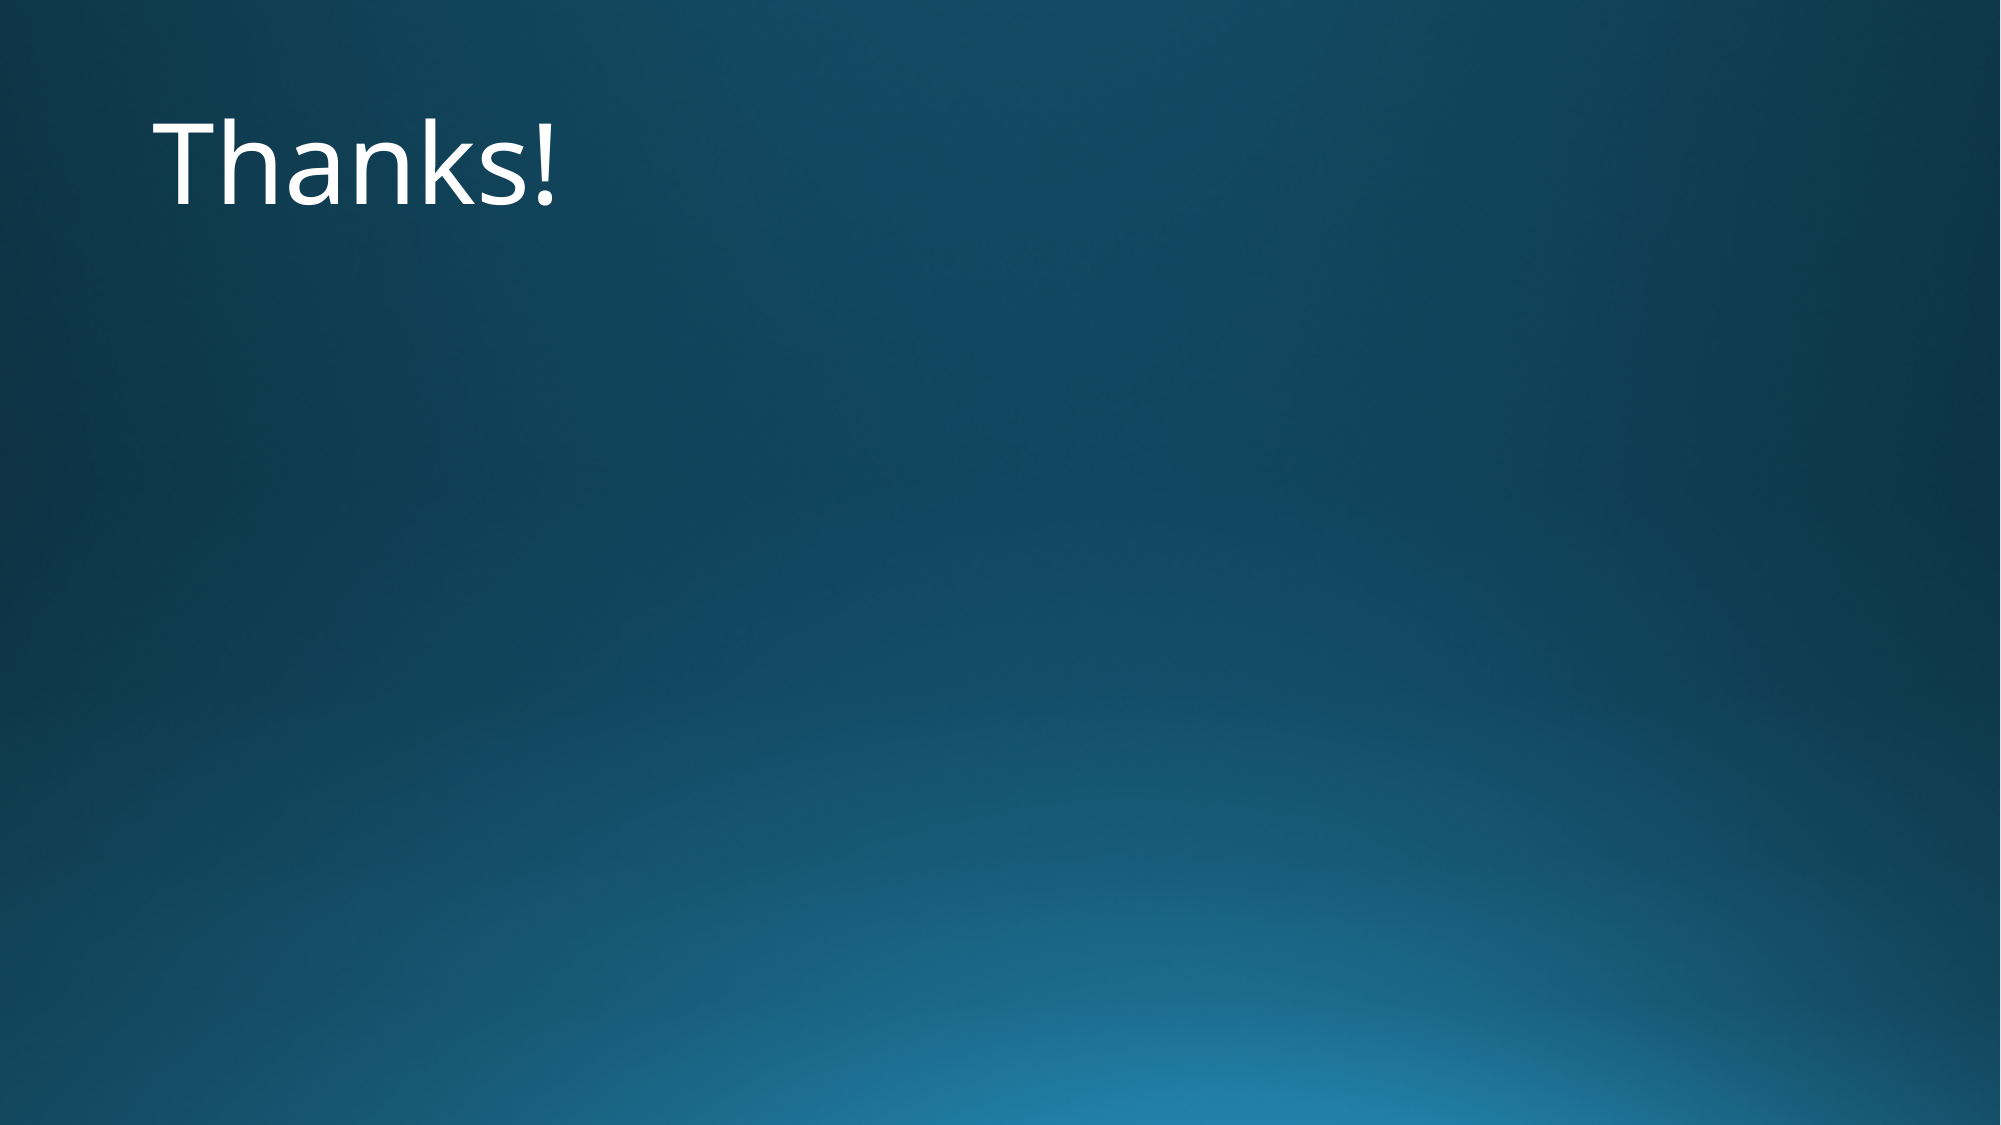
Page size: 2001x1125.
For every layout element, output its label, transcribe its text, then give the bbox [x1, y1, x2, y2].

title Thanks! [137, 59, 1863, 278]
picture [0, 0, 2001, 1125]
